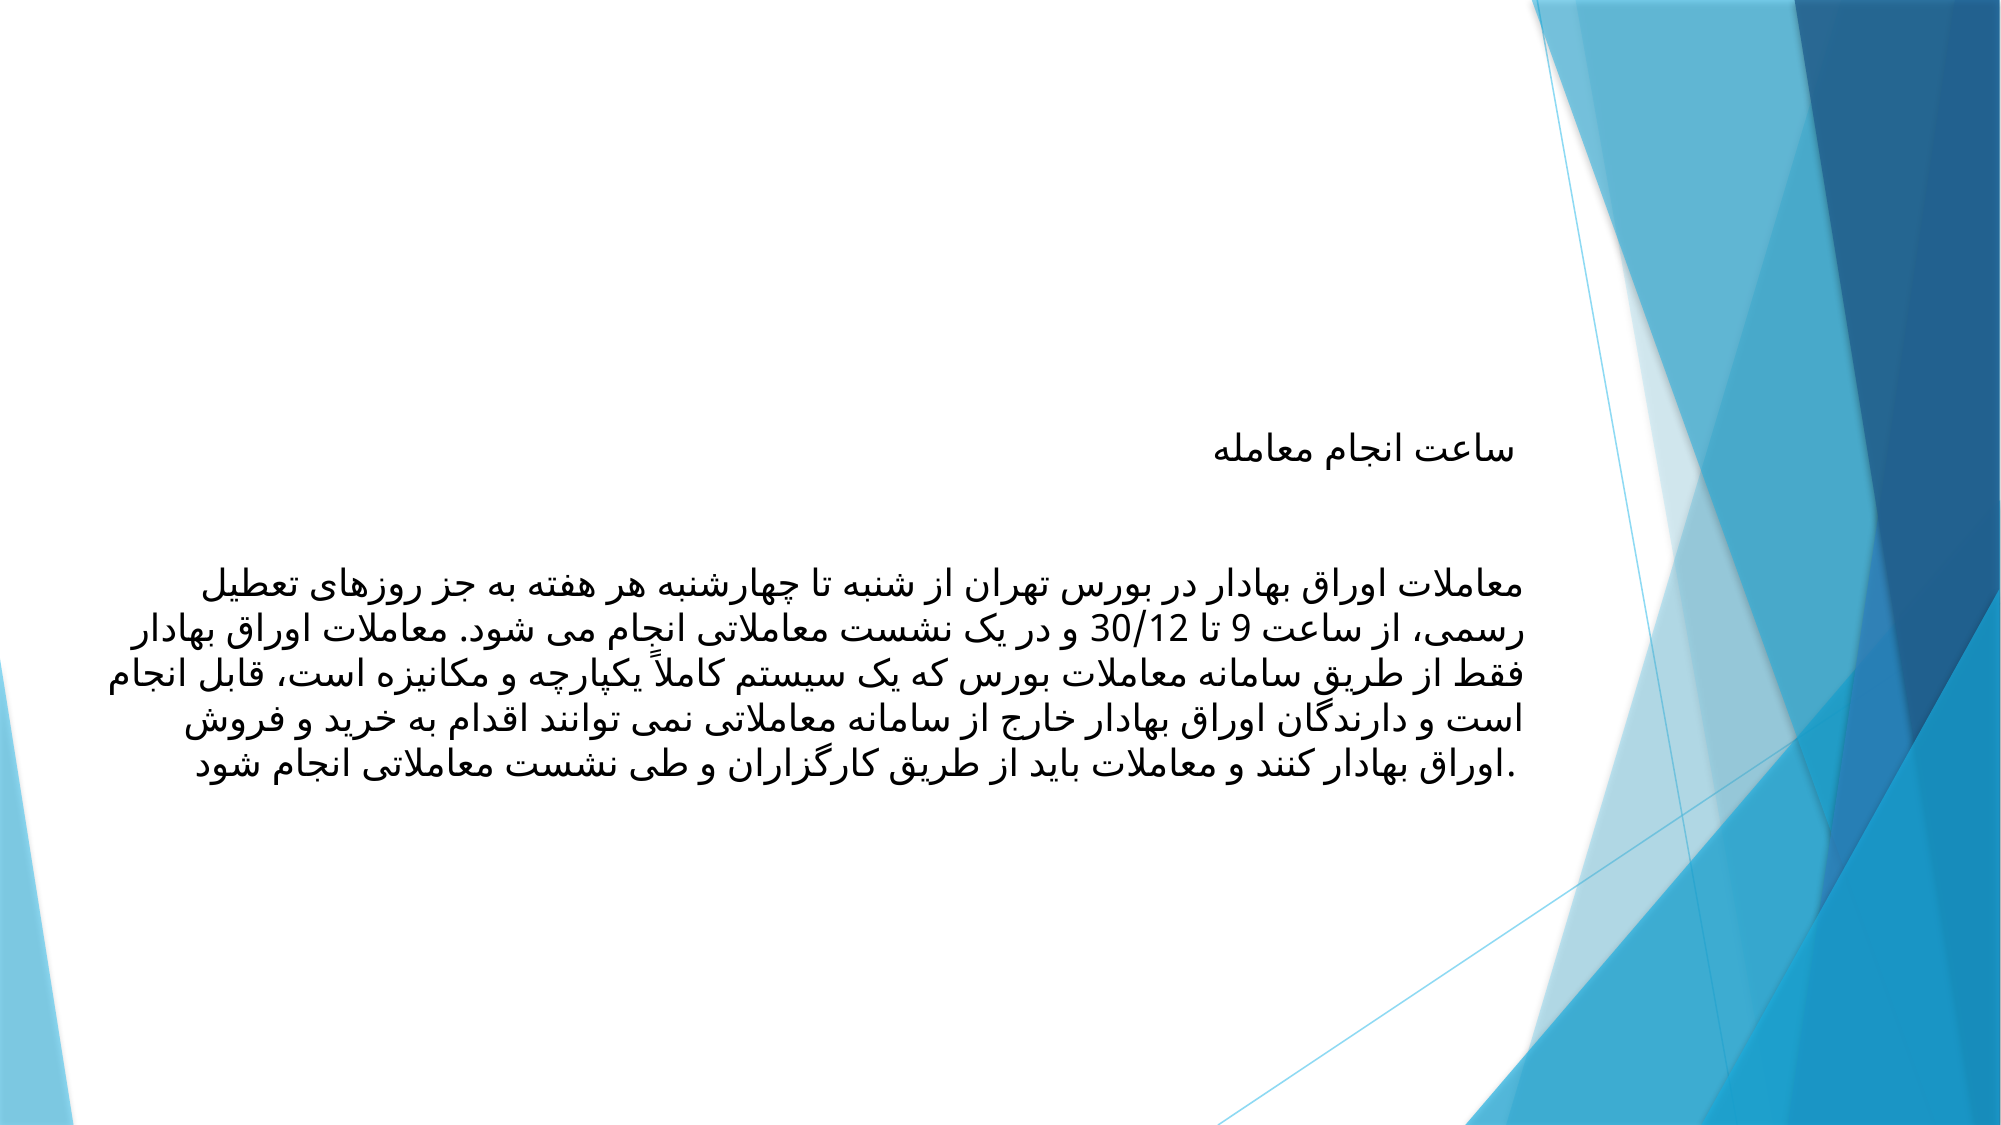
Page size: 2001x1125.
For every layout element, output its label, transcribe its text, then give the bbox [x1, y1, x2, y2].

text_box ساعت انجام معامله معاملات اوراق بهادار در بورس تهران از شنبه تا چهارشنبه هر هفته به جز روزهای تعطیل رسمی، از ساعت 9 تا 30/12 و در یک نشست معاملاتی انجام می شود. معاملات اوراق بهادار فقط از طریق سامانه معاملات بورس که یک سیستم کاملاً یکپارچه و مکانیزه است، قابل انجام است و دارندگان اوراق بهادار خارج از سامانه معاملاتی نمی توانند اقدام به خرید و فروش اوراق بهادار کنند و معاملات باید از طریق کارگزاران و طی نشست معاملاتی انجام شود. [90, 416, 1541, 792]
